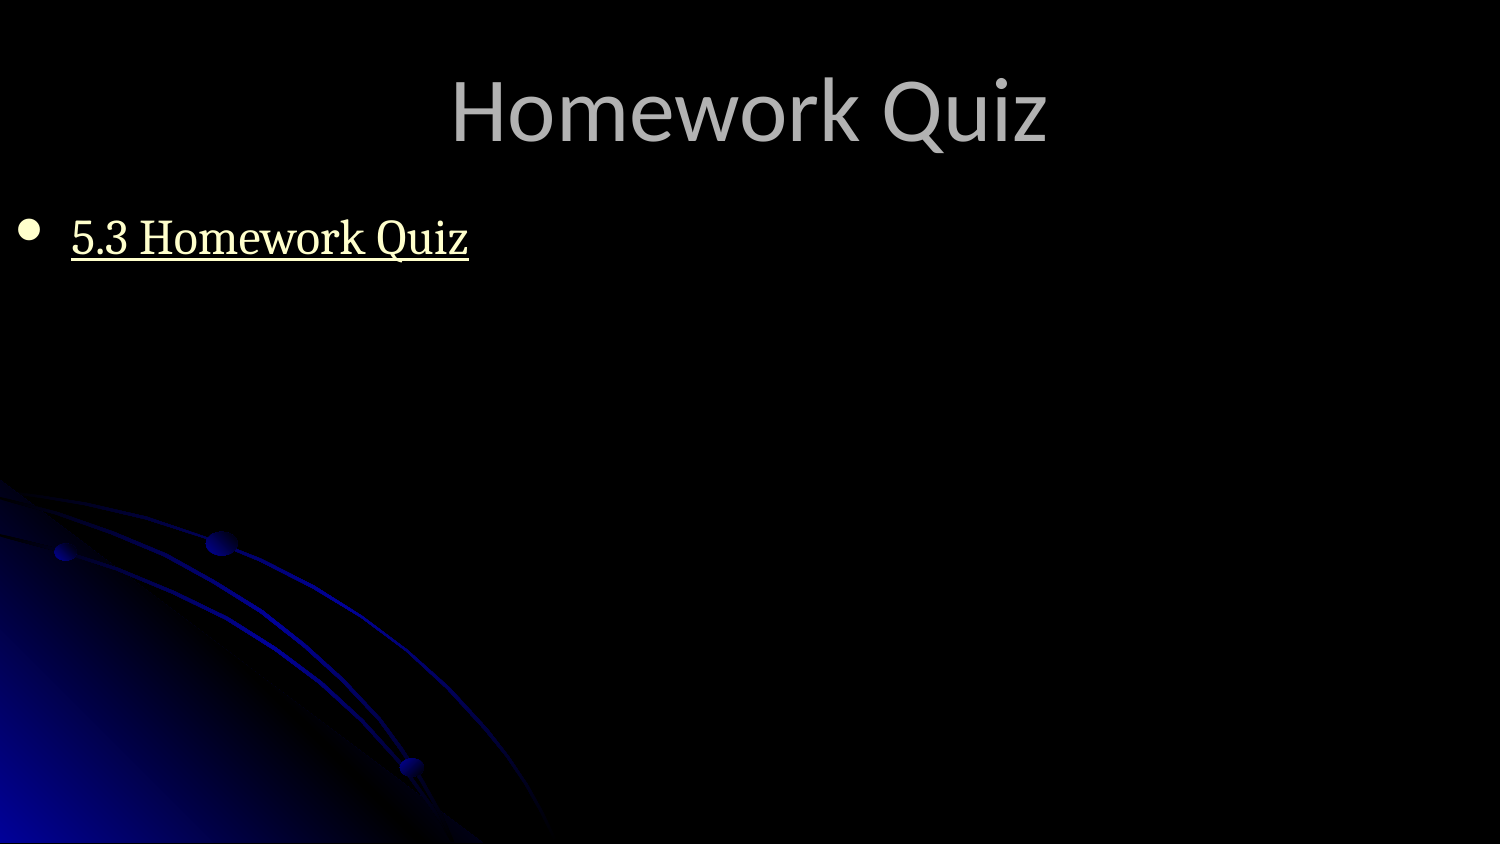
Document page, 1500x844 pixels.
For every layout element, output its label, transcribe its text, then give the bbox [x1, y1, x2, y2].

title Homework Quiz [0, 33, 1500, 175]
list 5.3 Homework Quiz [0, 196, 1500, 755]
